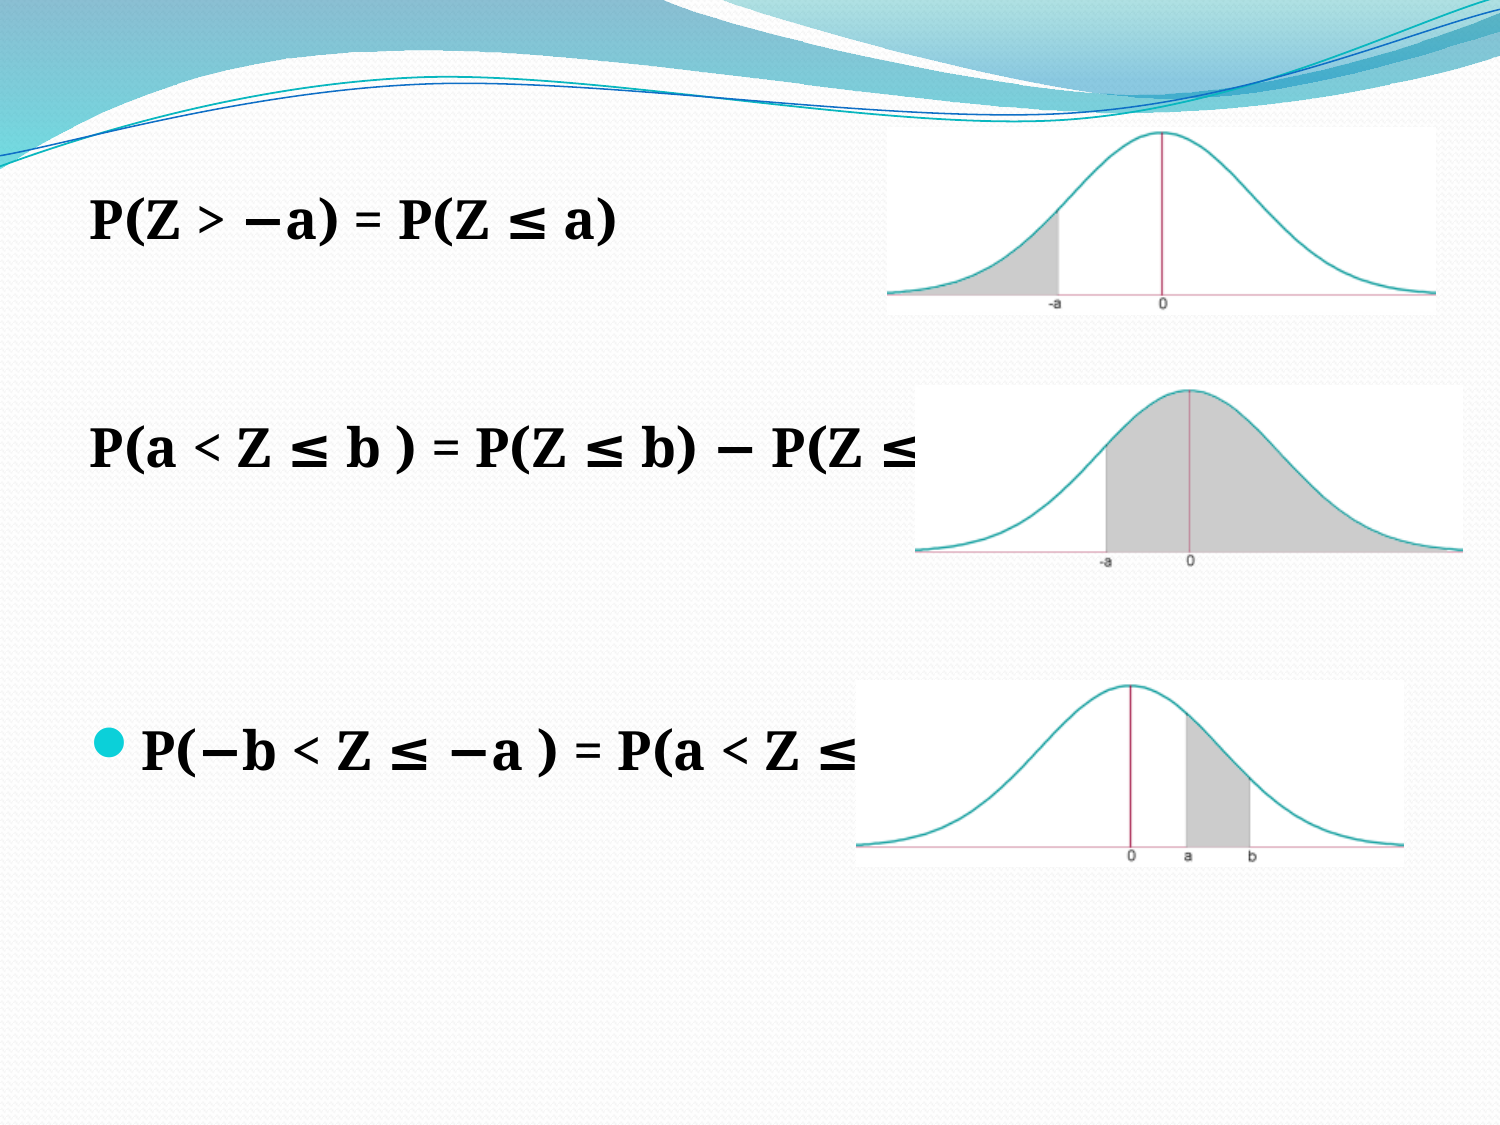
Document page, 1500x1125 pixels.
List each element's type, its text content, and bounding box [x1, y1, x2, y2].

picture [915, 385, 1463, 572]
picture [887, 127, 1436, 315]
list P(Z > −a) = P(Z ≤ a) P(a < Z ≤ b ) = P(Z ≤ b) − P(Z ≤ a) P(−b < Z ≤ −a ) = P(a < Z ≤ b ) [75, 101, 1425, 1038]
picture [856, 680, 1404, 868]
